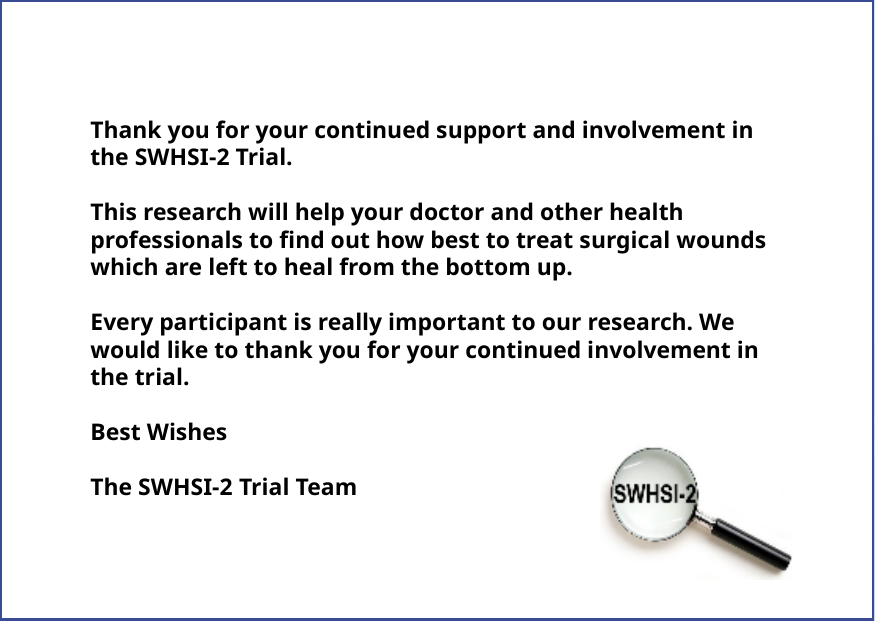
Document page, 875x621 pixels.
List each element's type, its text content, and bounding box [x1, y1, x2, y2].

picture [599, 431, 793, 580]
text_box Thank you for your continued support and involvement in the SWHSI-2 Trial. This research will help your doctor and other health professionals to find out how best to treat surgical wounds which are left to heal from the bottom up. Every participant is really important to our research. We would like to thank you for your continued involvement in the trial. Best Wishes The SWHSI-2 Trial Team [81, 111, 793, 505]
text_box [0, 0, 875, 621]
